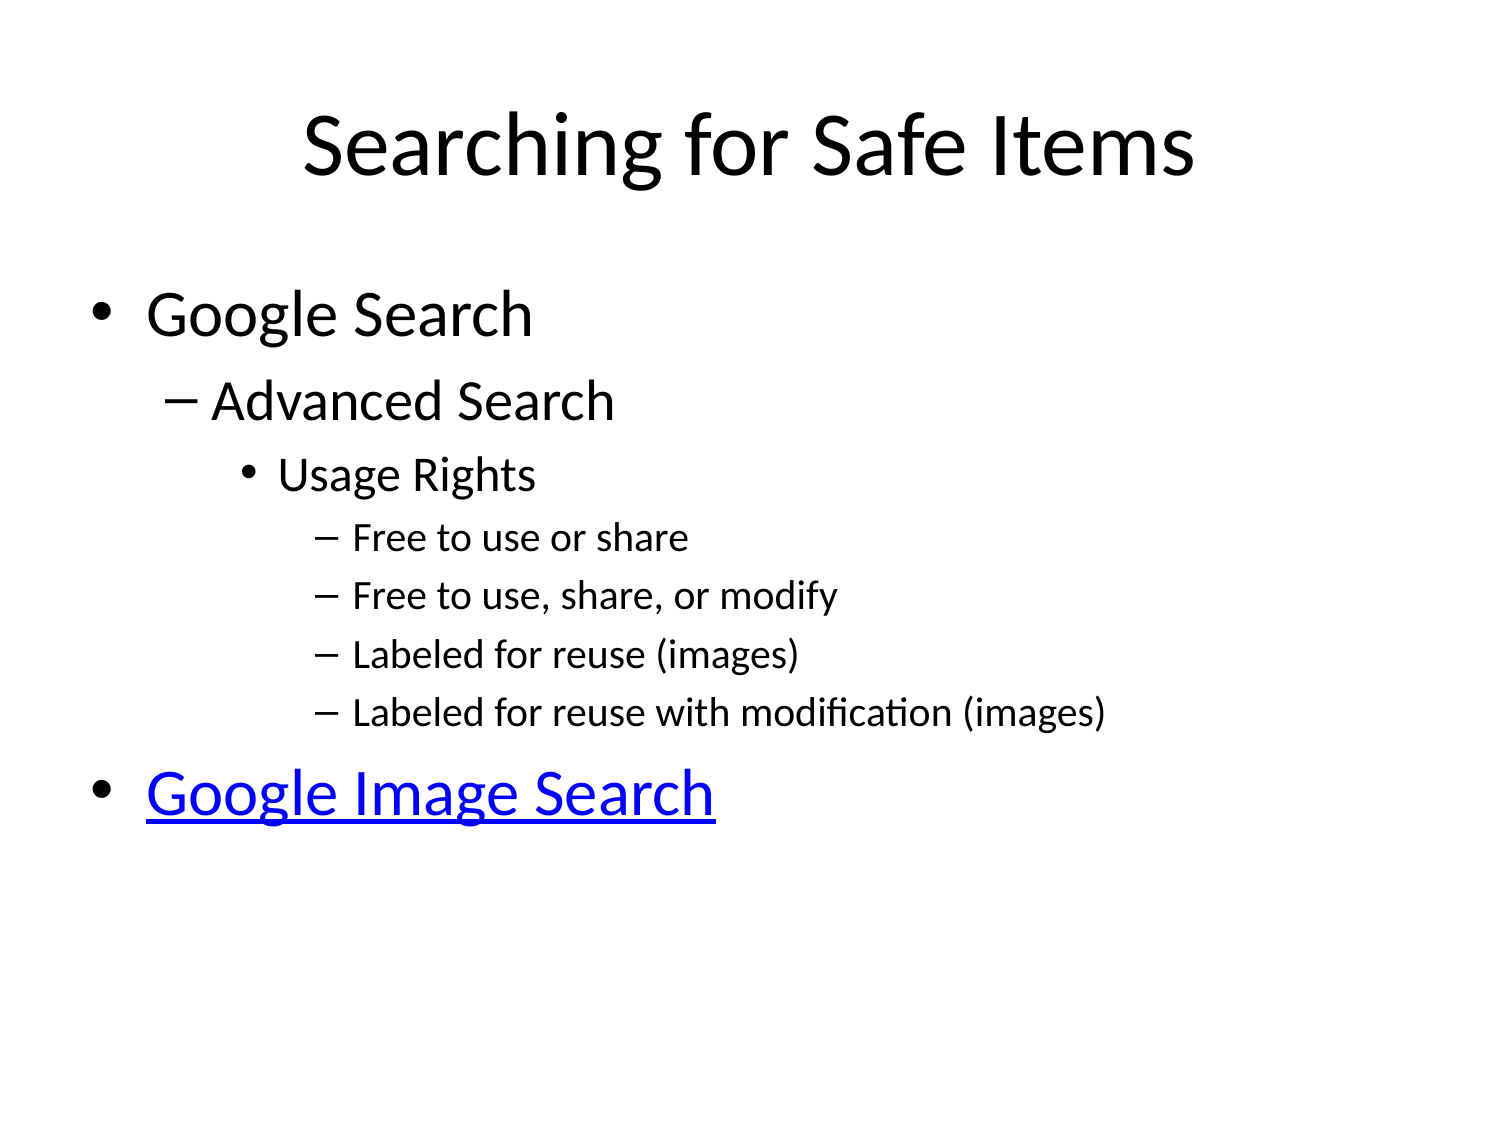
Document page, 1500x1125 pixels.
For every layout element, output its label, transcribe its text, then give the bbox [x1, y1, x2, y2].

title Searching for Safe Items [75, 45, 1425, 233]
list Google Search Advanced Search Usage Rights Free to use or share Free to use, share, or modify Labeled for reuse (images) Labeled for reuse with modification (images) Google Image Search [75, 262, 1425, 1005]
